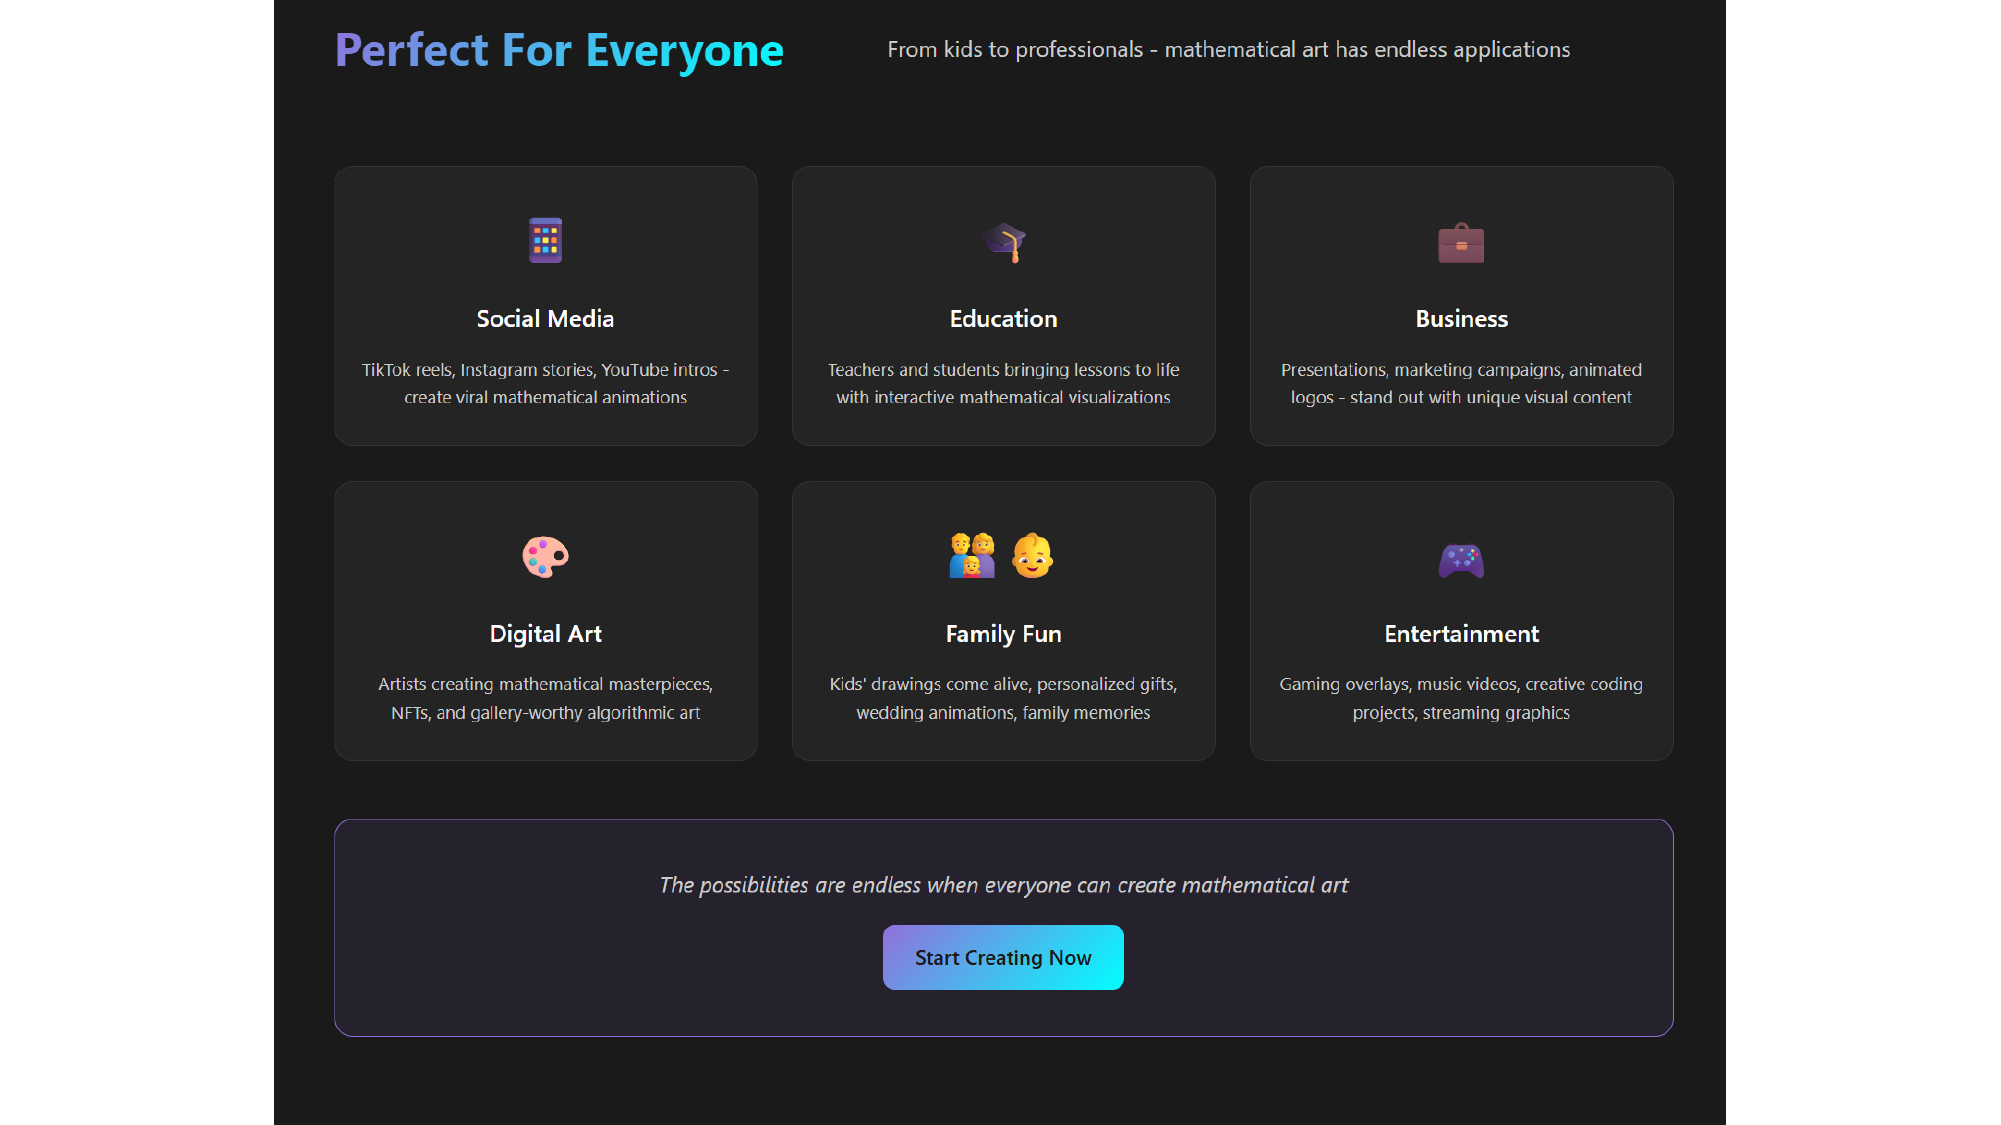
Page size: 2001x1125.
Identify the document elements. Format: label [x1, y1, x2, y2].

picture [273, 0, 1727, 1125]
